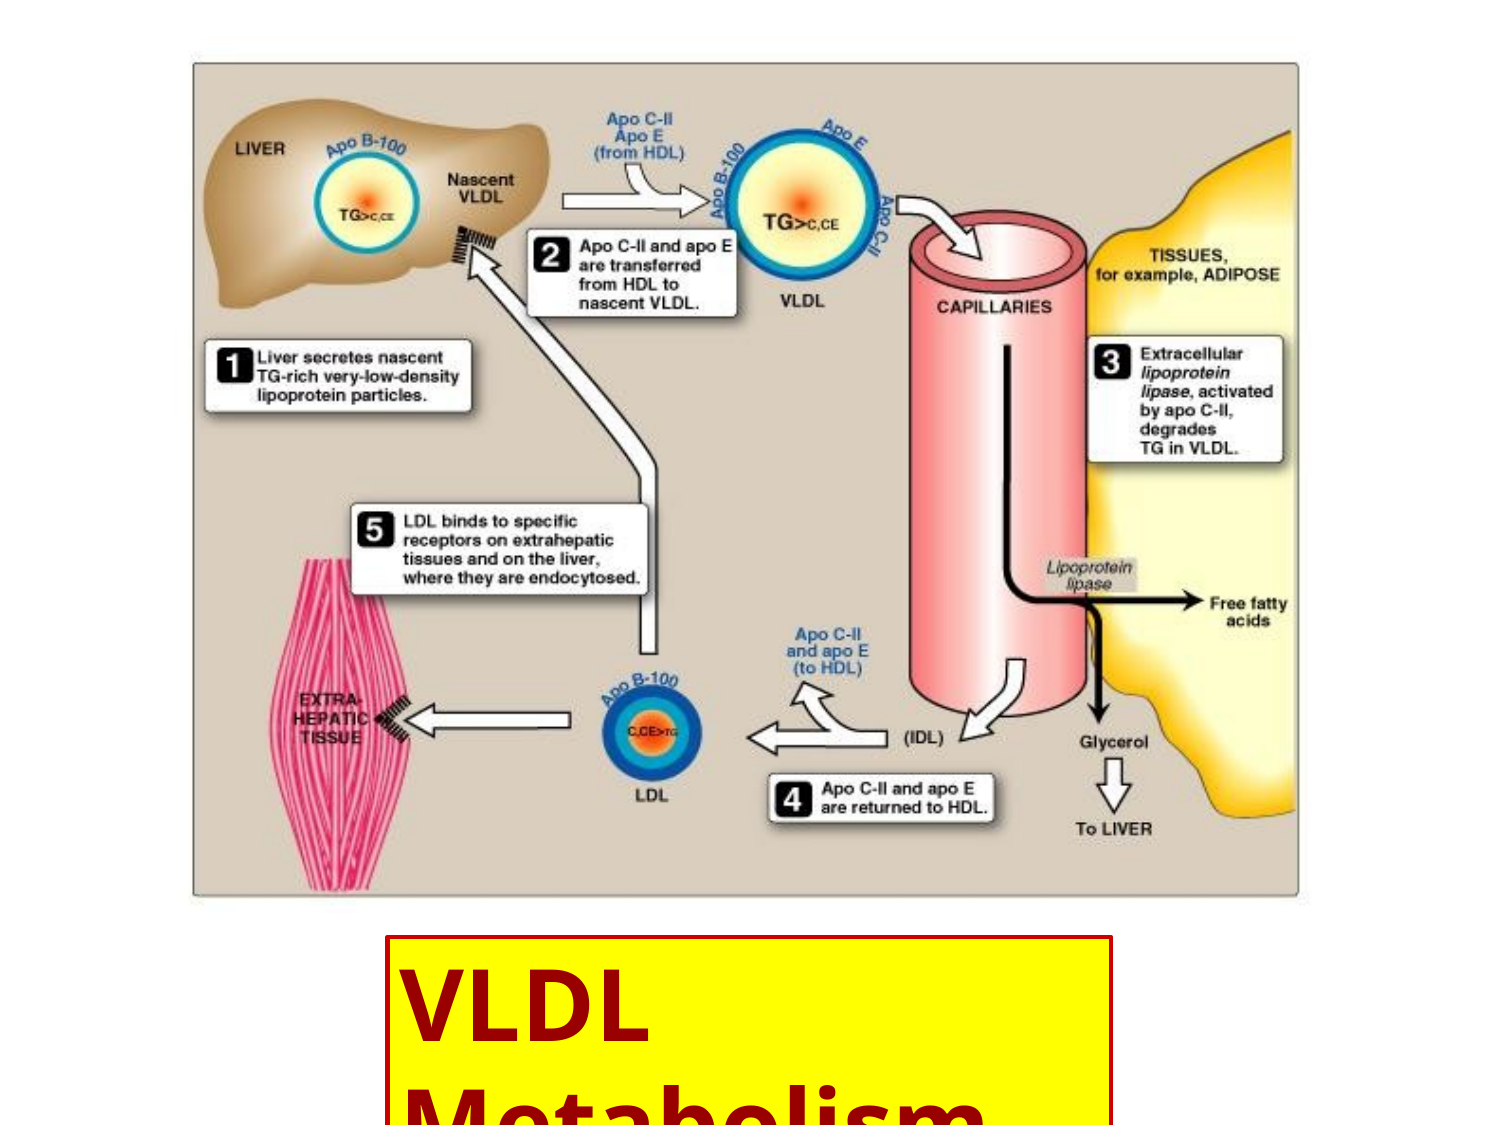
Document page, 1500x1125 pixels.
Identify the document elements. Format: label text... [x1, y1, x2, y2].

text_box VLDL Metabolism [387, 937, 1112, 1125]
text_box [174, 37, 1313, 913]
